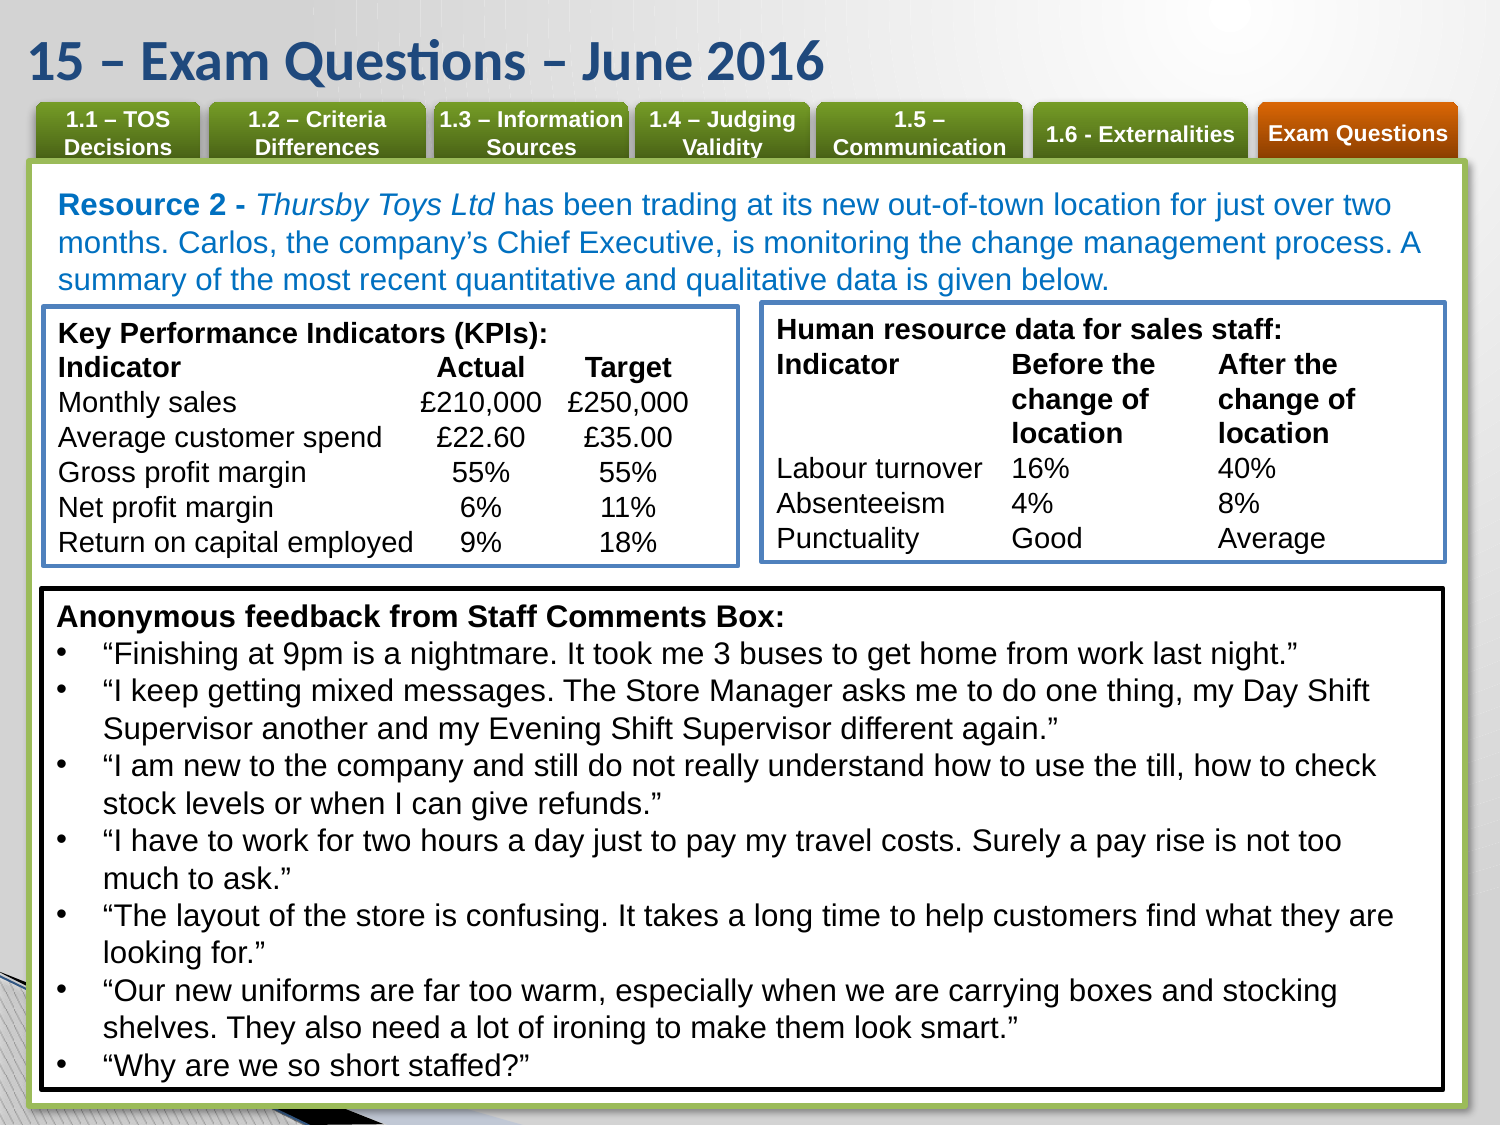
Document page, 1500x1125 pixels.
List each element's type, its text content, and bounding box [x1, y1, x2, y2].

text_box Anonymous feedback from Staff Comments Box: “Finishing at 9pm is a nightmare. It took me 3 buses to get home from work last night.” “I keep getting mixed messages. The Store Manager asks me to do one thing, my Day Shift Supervisor another and my Evening Shift Supervisor different again.” “I am new to the company and still do not really understand how to use the till, how to check stock levels or when I can give refunds.” “I have to work for two hours a day just to pay my travel costs. Surely a pay rise is not too much to ask.” “The layout of the store is confusing. It takes a long time to help customers find what they are looking for.” “Our new uniforms are far too warm, especially when we are carrying boxes and stocking shelves. They also need a lot of ironing to make them look smart.” “Why are we so short staffed?” [41, 588, 1444, 1090]
text_box Key Performance Indicators (KPIs): Indicator Actual Target Monthly sales £210,000 £250,000 Average customer spend £22.60 £35.00 Gross profit margin 55% 55% Net profit margin 6% 11% Return on capital employed 9% 18% [43, 306, 739, 566]
picture [281, 1114, 303, 1125]
text_box Resource 2 - Thursby Toys Ltd has been trading at its new out-of-town location for just over two months. Carlos, the company’s Chief Executive, is monitoring the change management process. A summary of the most recent quantitative and qualitative data is given below. [43, 176, 1447, 305]
title 15 – Exam Questions – June 2016 [11, 11, 1465, 102]
text_box Human resource data for sales staff: Indicator Before the After the change of change of location location Labour turnover 16% 40% Absenteeism 4% 8% Punctuality Good Average [761, 302, 1445, 563]
